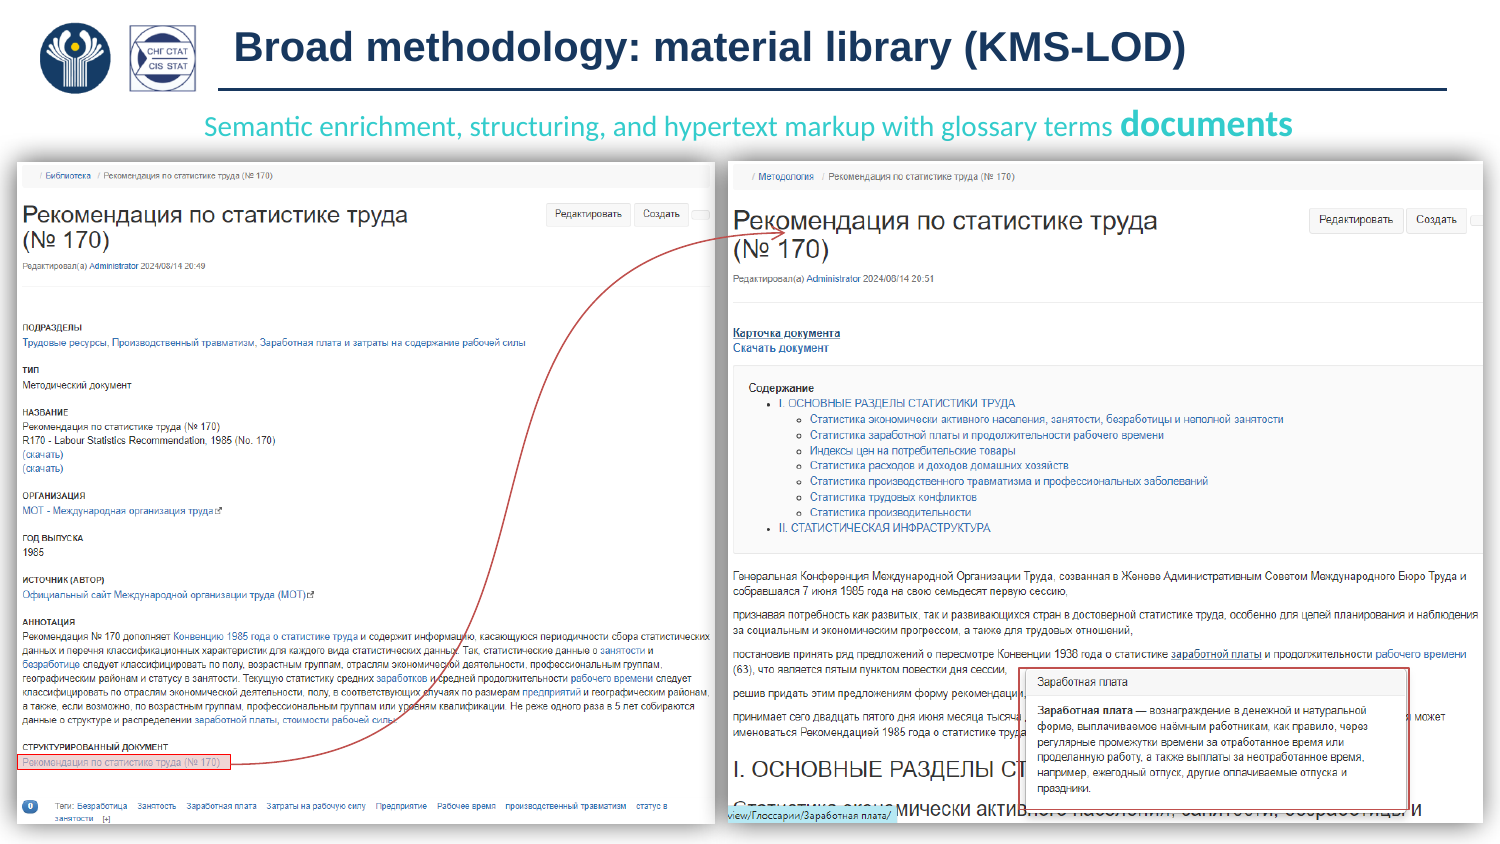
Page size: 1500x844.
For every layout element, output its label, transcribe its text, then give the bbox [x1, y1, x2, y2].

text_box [229, 161, 1483, 823]
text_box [17, 162, 227, 824]
picture [0, 0, 218, 190]
title Broad methodology: material library (KMS-LOD) [218, 0, 1480, 90]
text_box Semantic enrichment, structuring, and hypertext markup with glossary terms documents [17, 91, 1480, 162]
